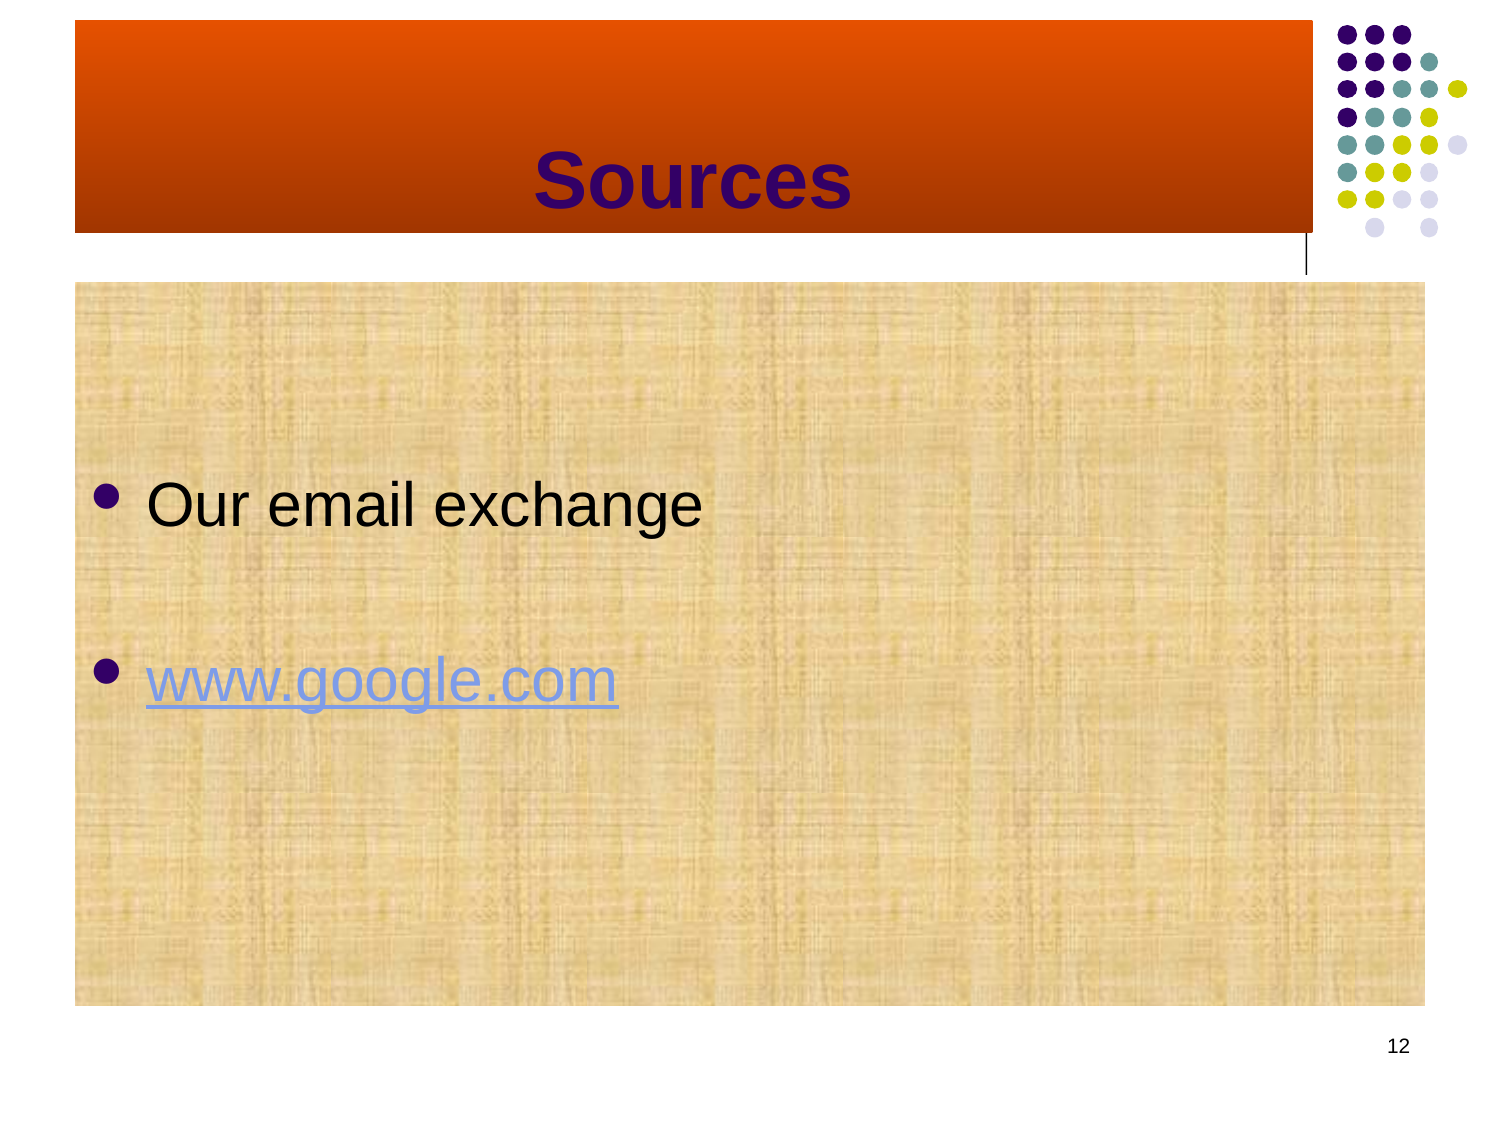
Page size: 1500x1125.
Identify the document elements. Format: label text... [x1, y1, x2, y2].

title Sources [75, 20, 1313, 233]
list Our email exchange www.google.com [75, 282, 1425, 1006]
slide_number 12 [1074, 1024, 1426, 1101]
